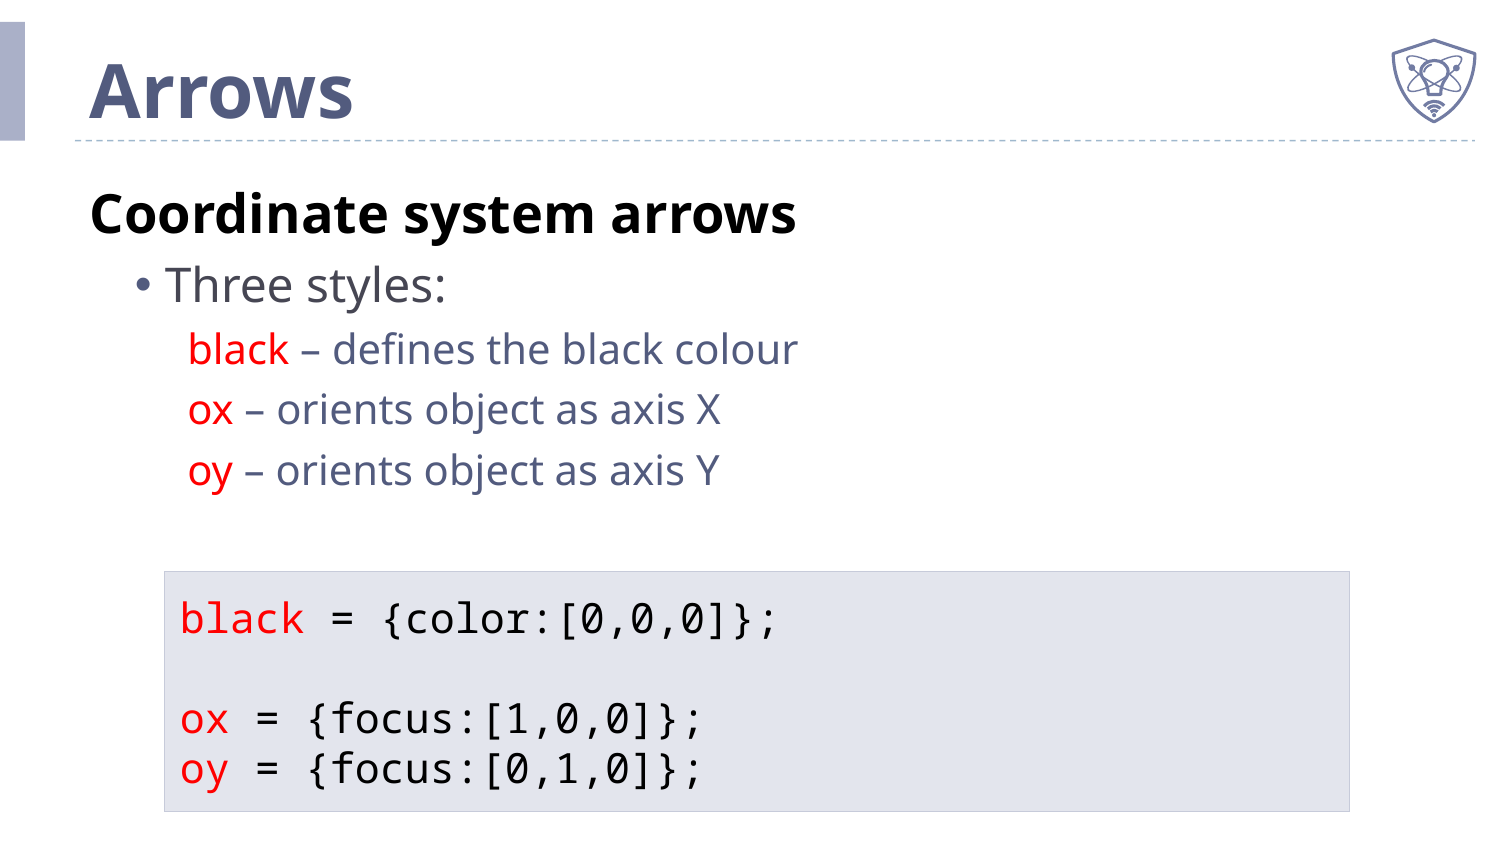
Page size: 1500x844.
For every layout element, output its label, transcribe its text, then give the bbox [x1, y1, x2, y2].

text_box black = {color:[0,0,0]}; ox = {focus:[1,0,0]}; oy = {focus:[0,1,0]}; [164, 571, 1350, 812]
list Coordinate system arrows Three styles: black – defines the black colour ox – orients object as axis X oy – orients object as axis Y [75, 171, 1475, 835]
title Arrows [75, 18, 1475, 141]
